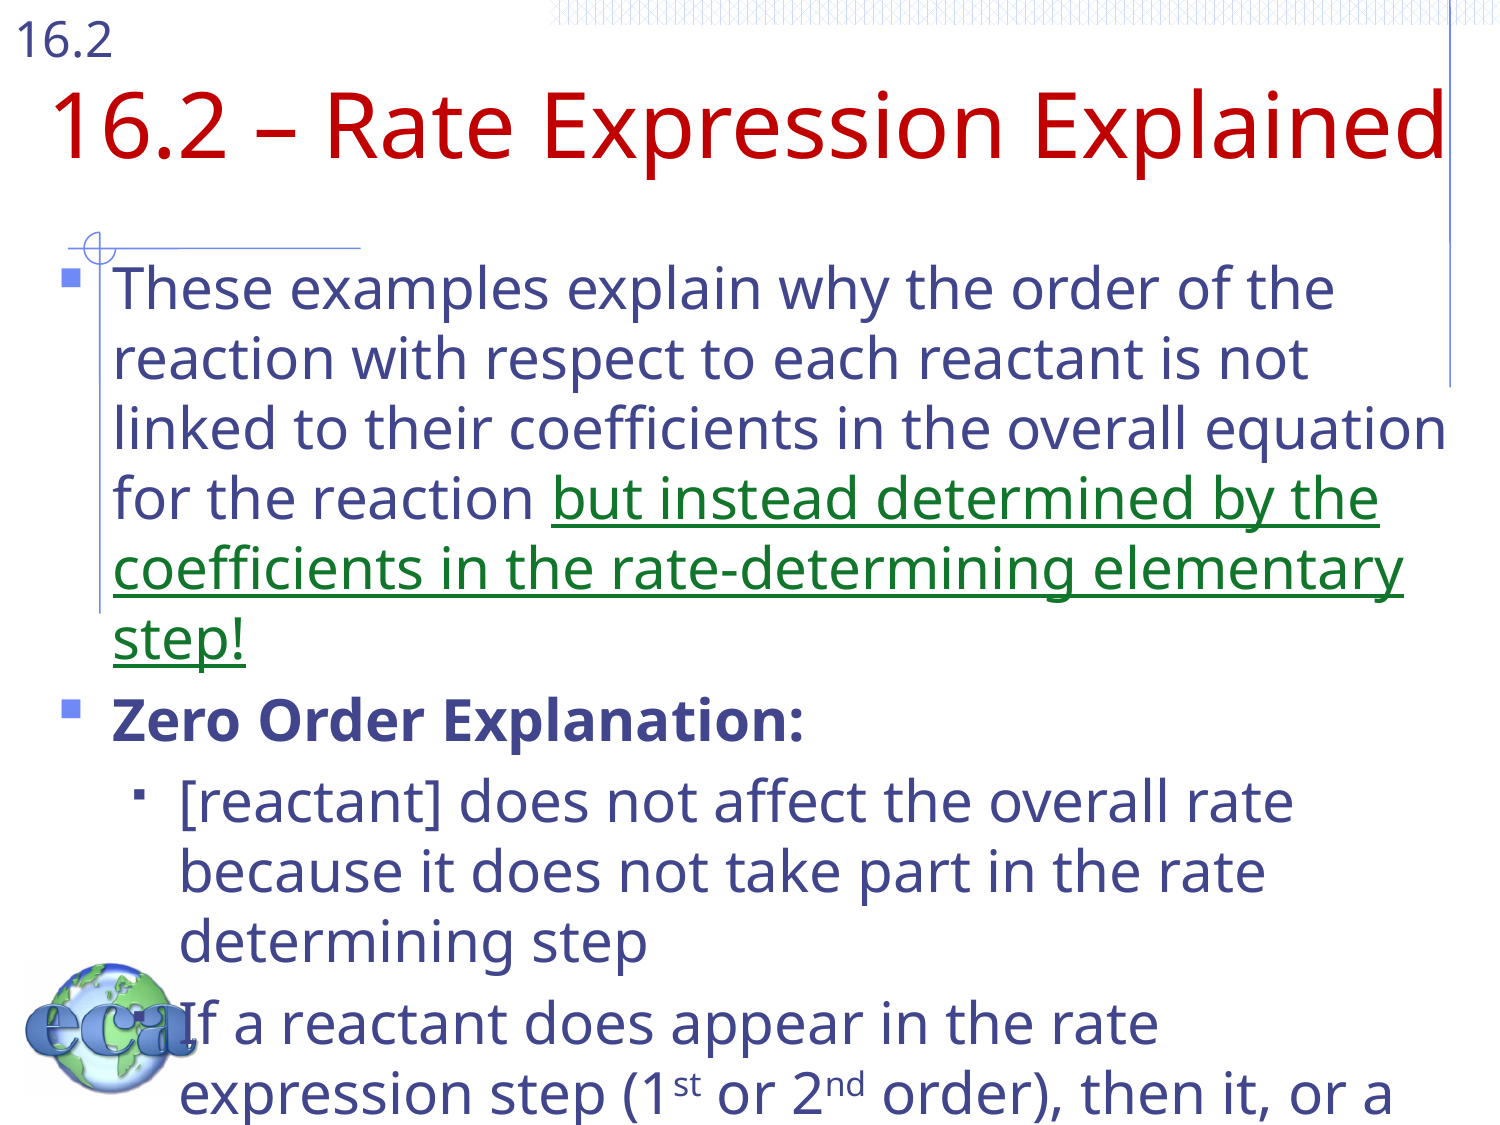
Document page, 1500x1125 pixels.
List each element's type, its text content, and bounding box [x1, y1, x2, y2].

list These examples explain why the order of the reaction with respect to each reactant is not linked to their coefficients in the overall equation for the reaction but instead determined by the coefficients in the rate-determining elementary step! Zero Order Explanation: [reactant] does not affect the overall rate because it does not take part in the rate determining step If a reactant does appear in the rate expression step (1st or 2nd order), then it, or a derivative of it, must appear in the rate-determining step [41, 243, 1471, 965]
title 16.2 – Rate Expression Explained [17, 49, 1483, 185]
picture [23, 960, 200, 1096]
